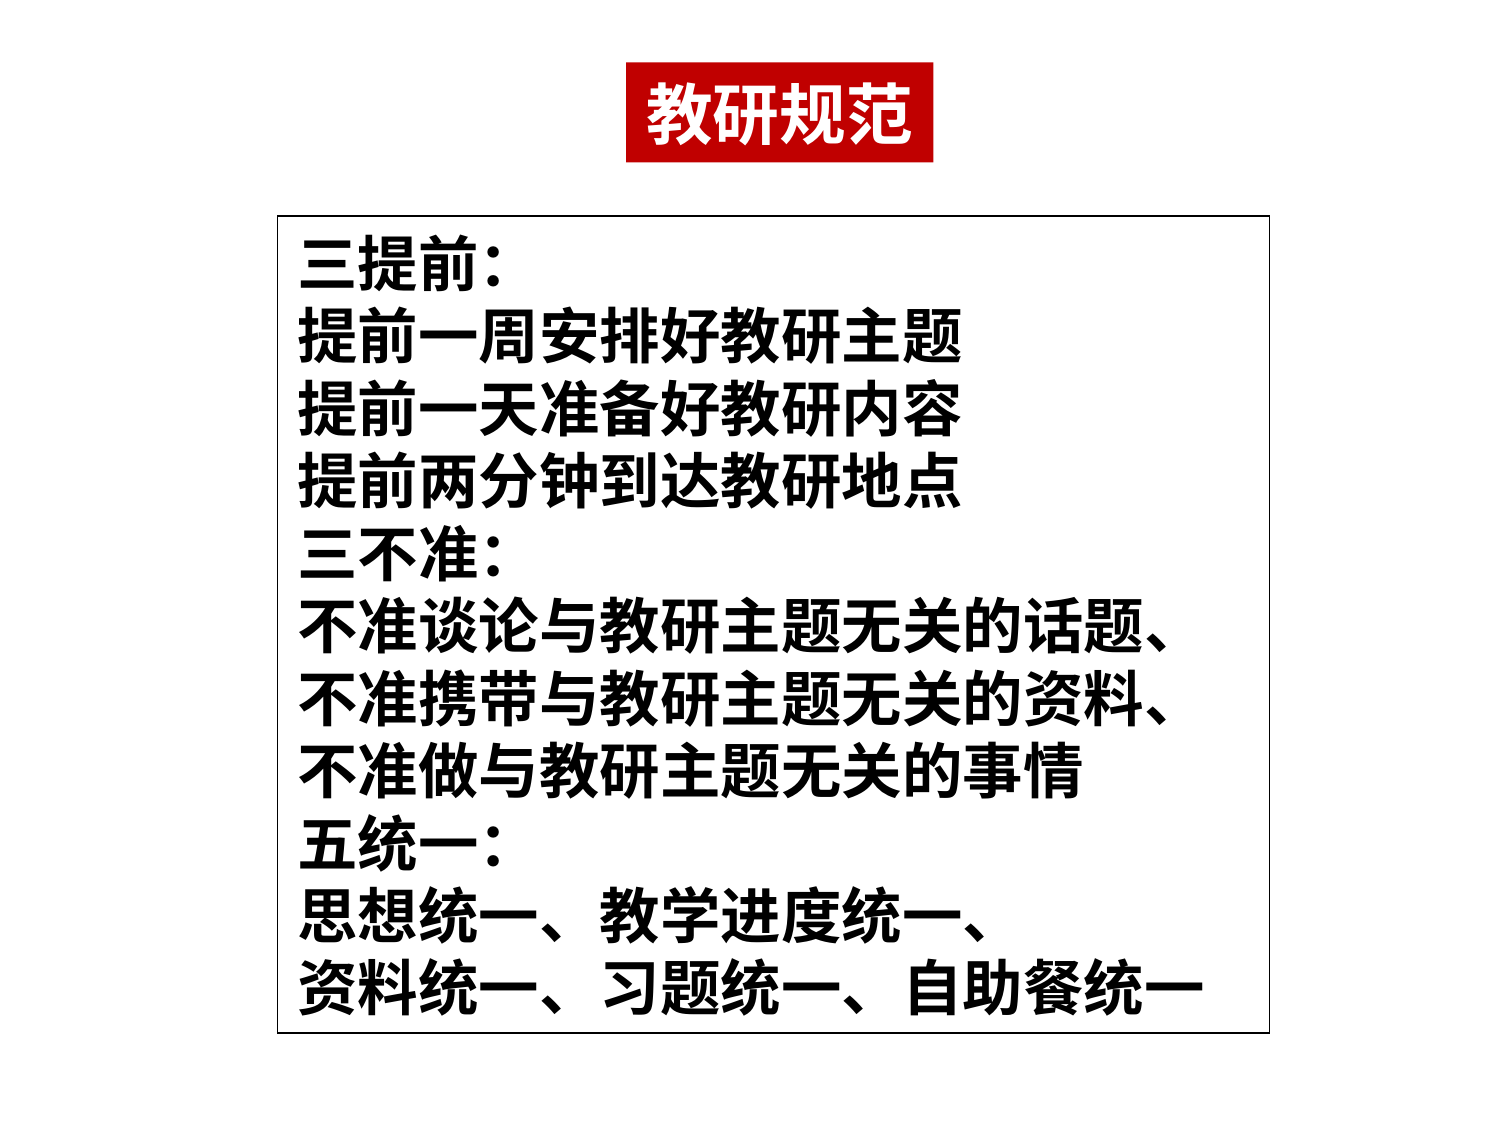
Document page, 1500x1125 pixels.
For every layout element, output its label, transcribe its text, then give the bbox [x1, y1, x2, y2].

text_box 三提前： 提前一周安排好教研主题 提前一天准备好教研内容 提前两分钟到达教研地点 三不准： 不准谈论与教研主题无关的话题、 不准携带与教研主题无关的资料、 不准做与教研主题无关的事情 五统一： 思想统一、教学进度统一、 资料统一、习题统一、自助餐统一 [277, 215, 1270, 1033]
text_box 教研规范 [626, 62, 934, 163]
